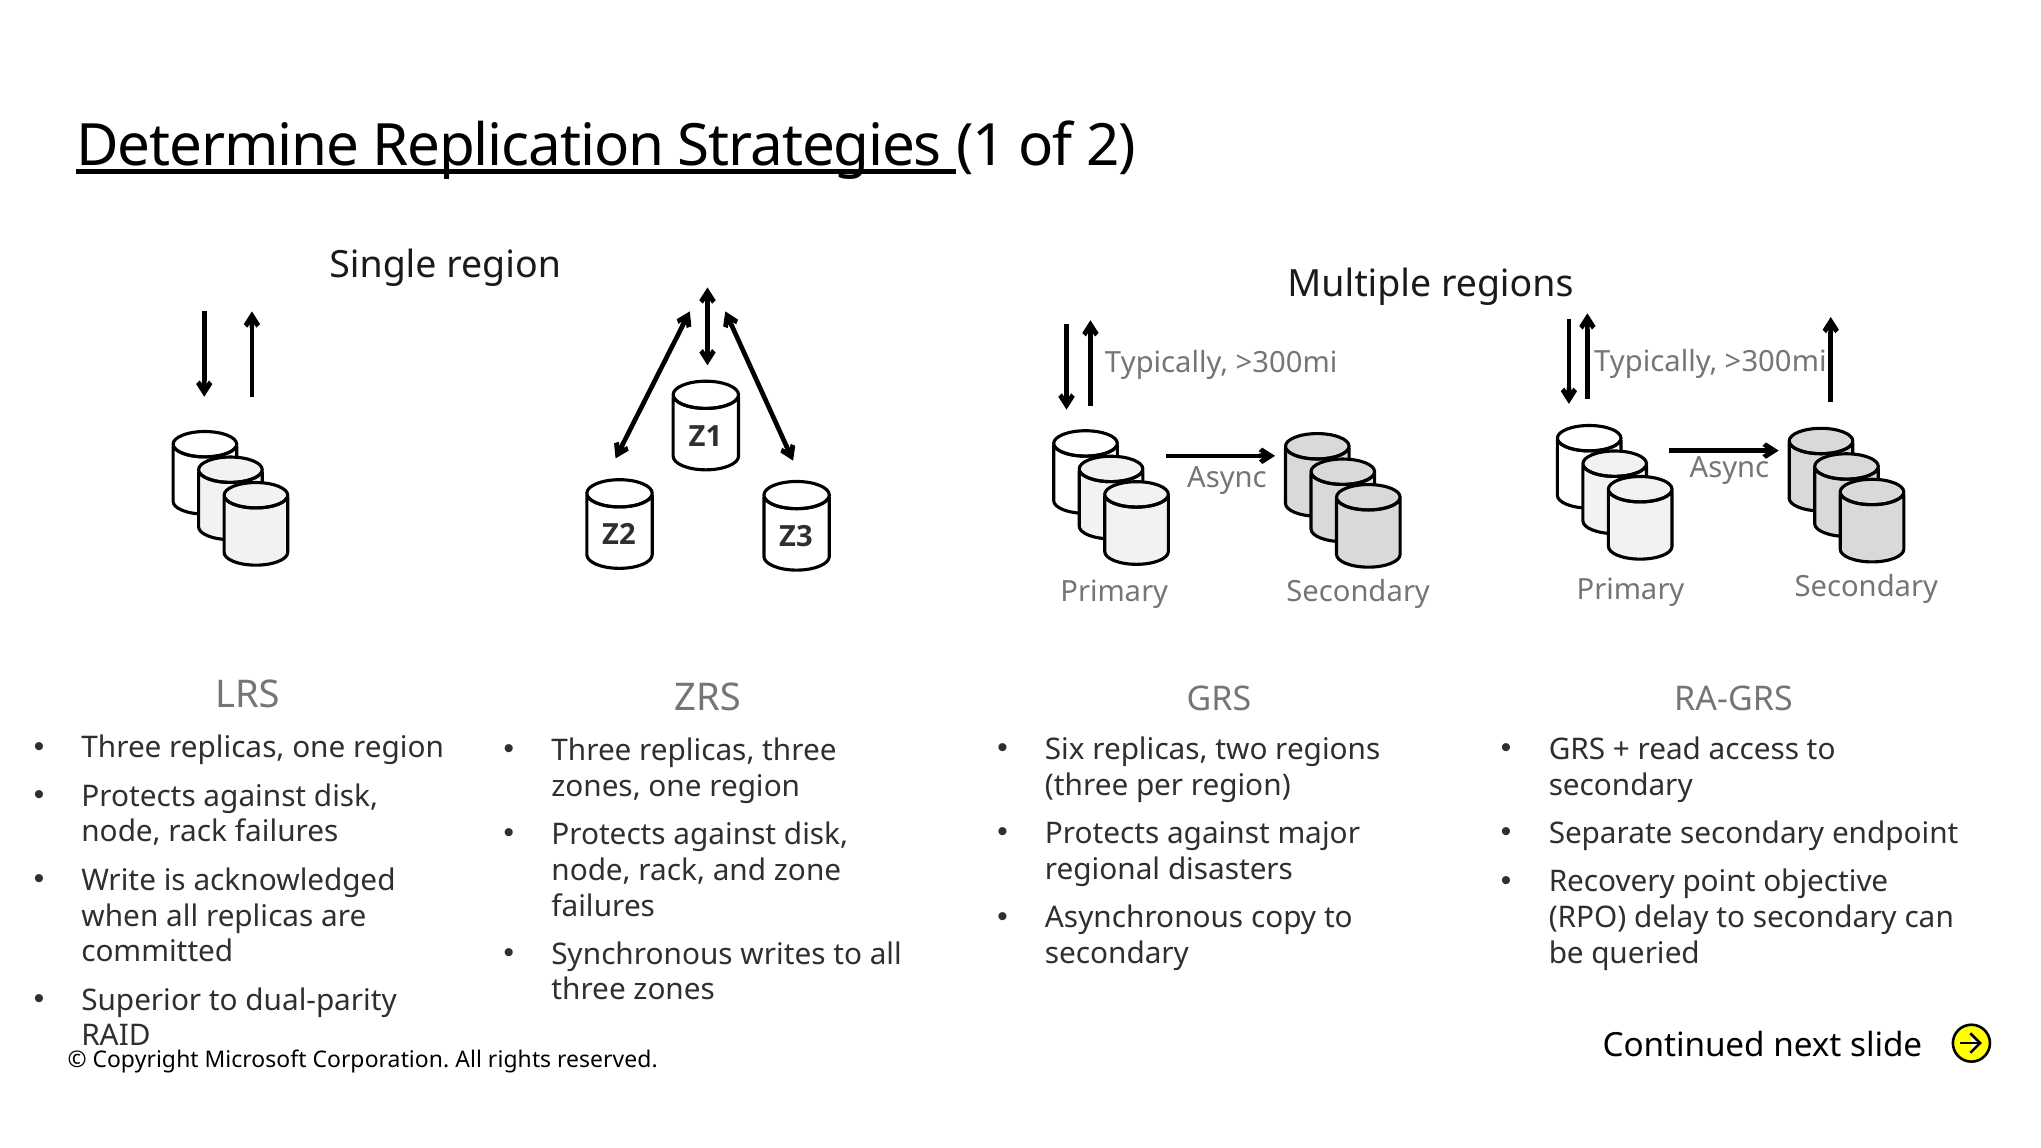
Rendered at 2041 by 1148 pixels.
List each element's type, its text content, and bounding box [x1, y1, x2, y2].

text_box Continued next slide [1602, 1022, 1933, 1063]
text_box Multiple regions [1196, 234, 1665, 298]
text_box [1033, 319, 1458, 642]
text_box LRS Three replicas, one region Protects against disk, node, rack failures Write is acknowledged when all replicas are committed Superior to dual-parity RAID [3, 645, 492, 1065]
text_box RA-GRS GRS + read access to secondary Separate secondary endpoint Recovery point objective (RPO) delay to secondary can be queried [1470, 652, 1997, 1072]
text_box [1952, 1024, 1990, 1062]
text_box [586, 287, 830, 571]
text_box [172, 311, 288, 566]
text_box ZRS Three replicas, three zones, one region Protects against disk, node, rack, and zone failures Synchronous writes to all three zones [473, 648, 942, 1068]
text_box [1534, 313, 1966, 640]
text_box GRS Six replicas, two regions (three per region) Protects against major regional disasters Asynchronous copy to secondary [966, 652, 1470, 1072]
title Determine Replication Strategies (1 of 2) [76, 93, 1968, 230]
text_box Single region [211, 215, 680, 279]
